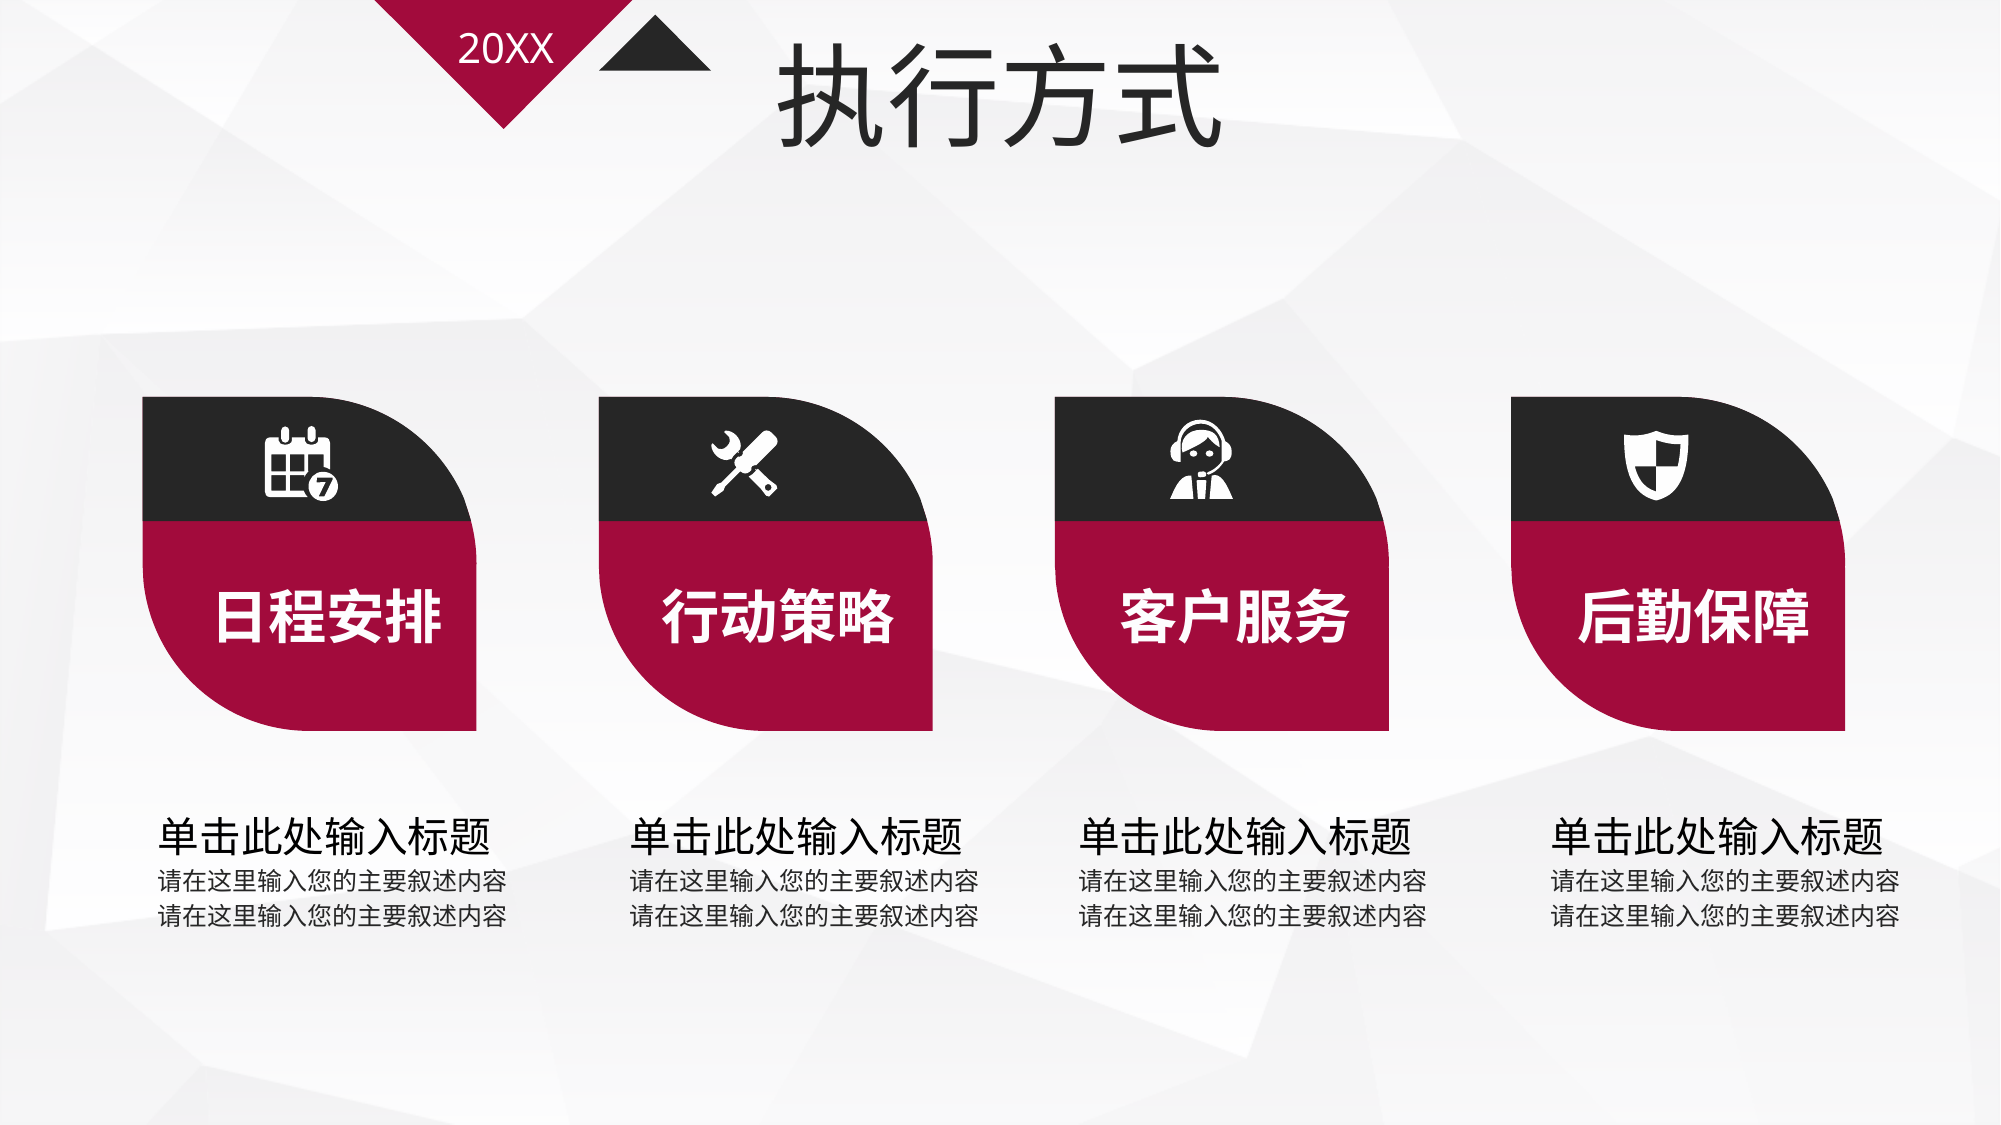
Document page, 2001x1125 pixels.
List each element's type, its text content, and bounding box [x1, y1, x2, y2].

text_box 单击此处输入标题 请在这里输入您的主要叙述内容 请在这里输入您的主要叙述内容 [1063, 802, 1504, 938]
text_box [598, 396, 933, 731]
picture [0, 0, 2001, 1125]
text_box [596, 13, 714, 72]
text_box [1511, 396, 1846, 731]
text_box [373, 0, 634, 69]
text_box 单击此处输入标题 请在这里输入您的主要叙述内容 请在这里输入您的主要叙述内容 [1535, 802, 1976, 938]
text_box 单击此处输入标题 请在这里输入您的主要叙述内容 请在这里输入您的主要叙述内容 [142, 802, 583, 938]
text_box [453, 80, 554, 131]
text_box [142, 396, 477, 731]
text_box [1054, 396, 1389, 731]
text_box 执行方式 [760, 19, 1240, 169]
text_box 20XX [442, 14, 570, 80]
text_box 单击此处输入标题 请在这里输入您的主要叙述内容 请在这里输入您的主要叙述内容 [614, 802, 1055, 938]
